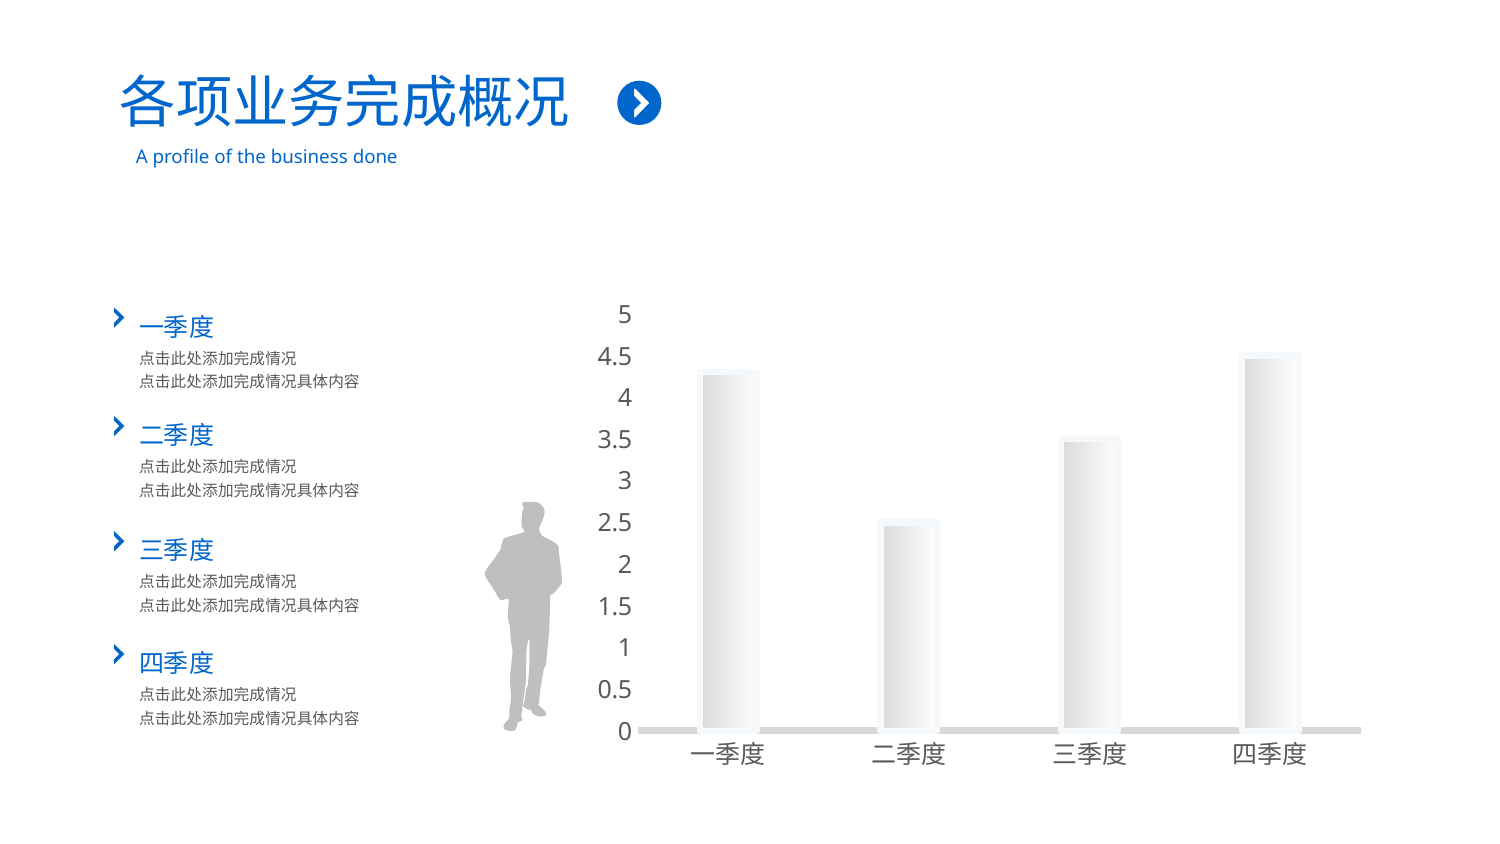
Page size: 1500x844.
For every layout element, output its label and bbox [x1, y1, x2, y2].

text_box [113, 510, 388, 622]
text_box [113, 394, 388, 507]
text_box [484, 501, 563, 731]
text_box [72, 58, 689, 175]
text_box [113, 286, 388, 394]
text_box [113, 623, 388, 735]
chart [581, 286, 1377, 782]
